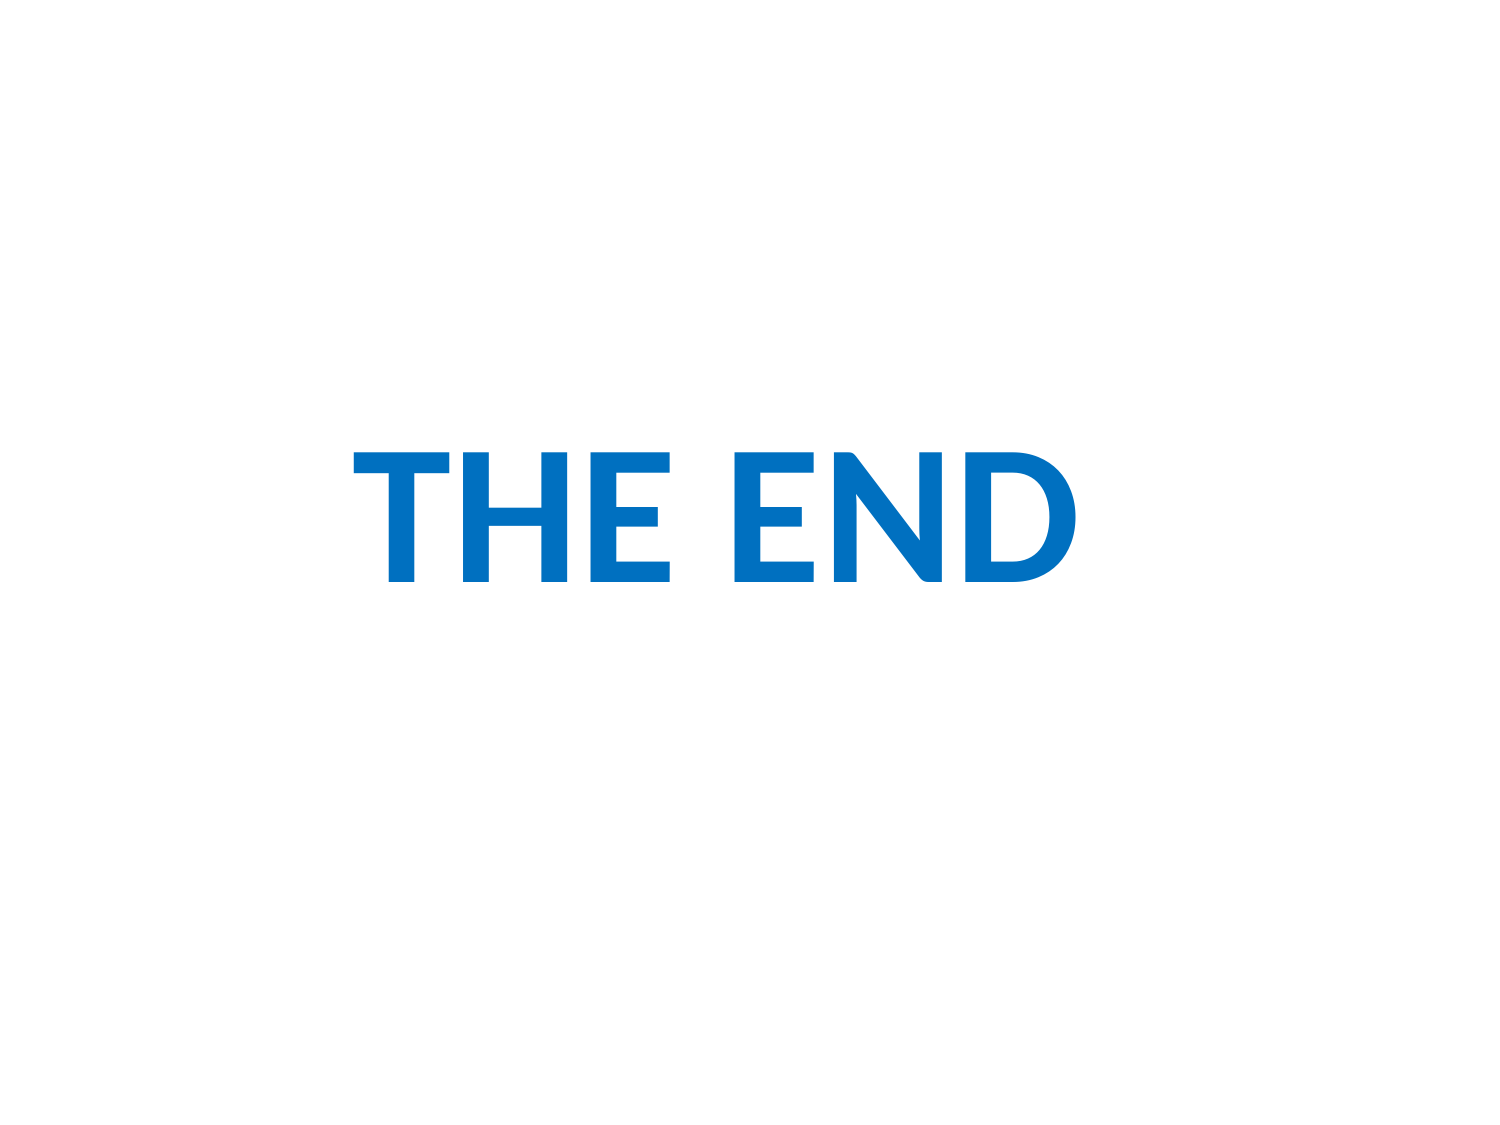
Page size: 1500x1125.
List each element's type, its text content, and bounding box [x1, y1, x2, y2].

text_box THE END [337, 374, 1106, 630]
